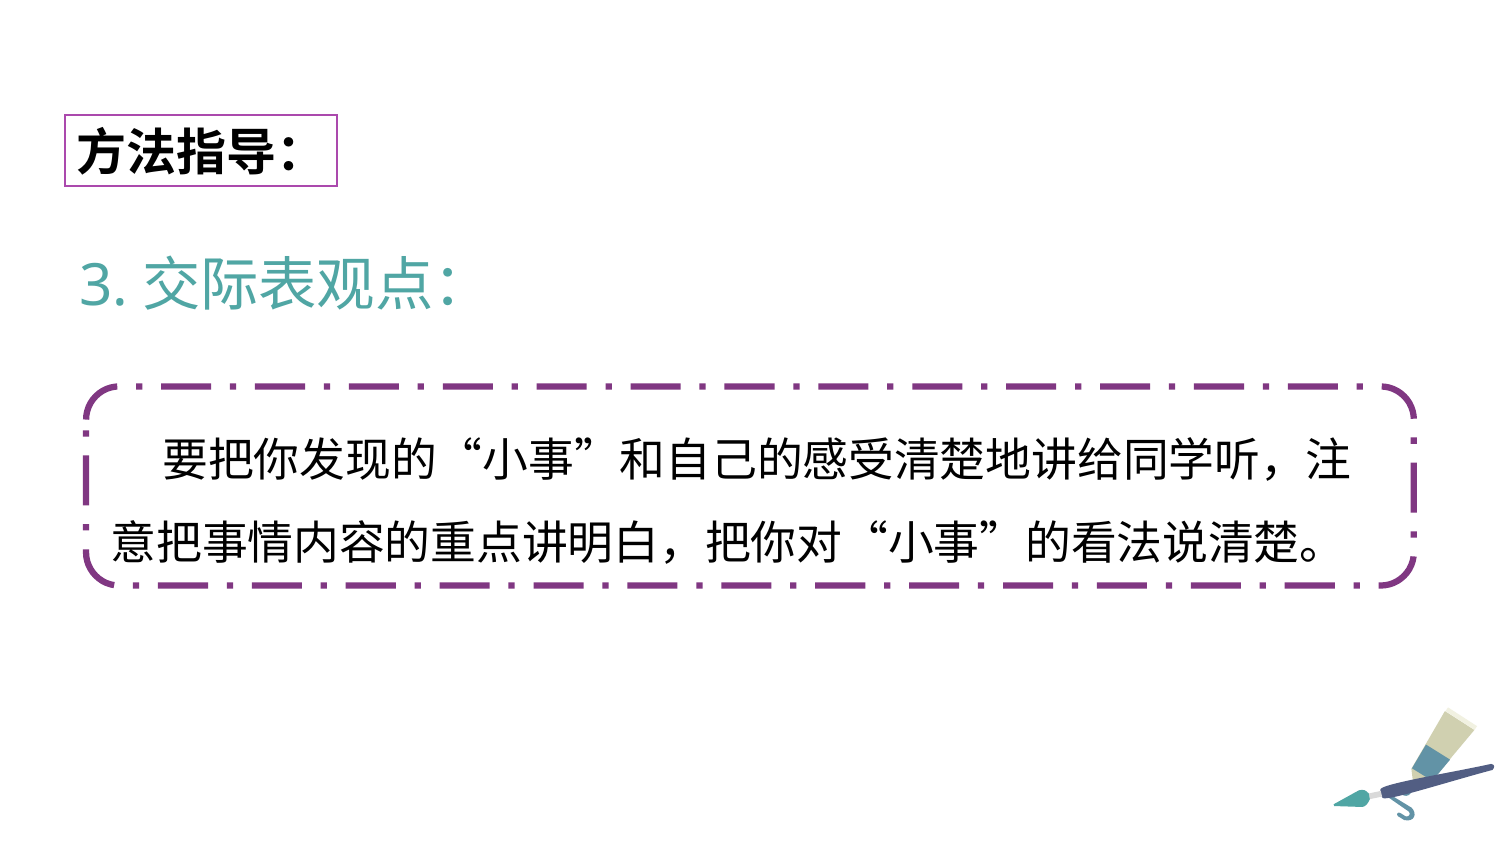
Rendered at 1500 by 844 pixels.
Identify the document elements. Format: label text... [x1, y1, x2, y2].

text_box 3.交际表观点： [64, 204, 1140, 325]
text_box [1358, 708, 1481, 844]
text_box 方法指导： [64, 114, 338, 187]
text_box 要把你发现的“小事”和自己的感受清楚地讲给同学听，注意把事情内容的重点讲明白，把你对“小事”的看法说清楚。 [86, 386, 1414, 586]
